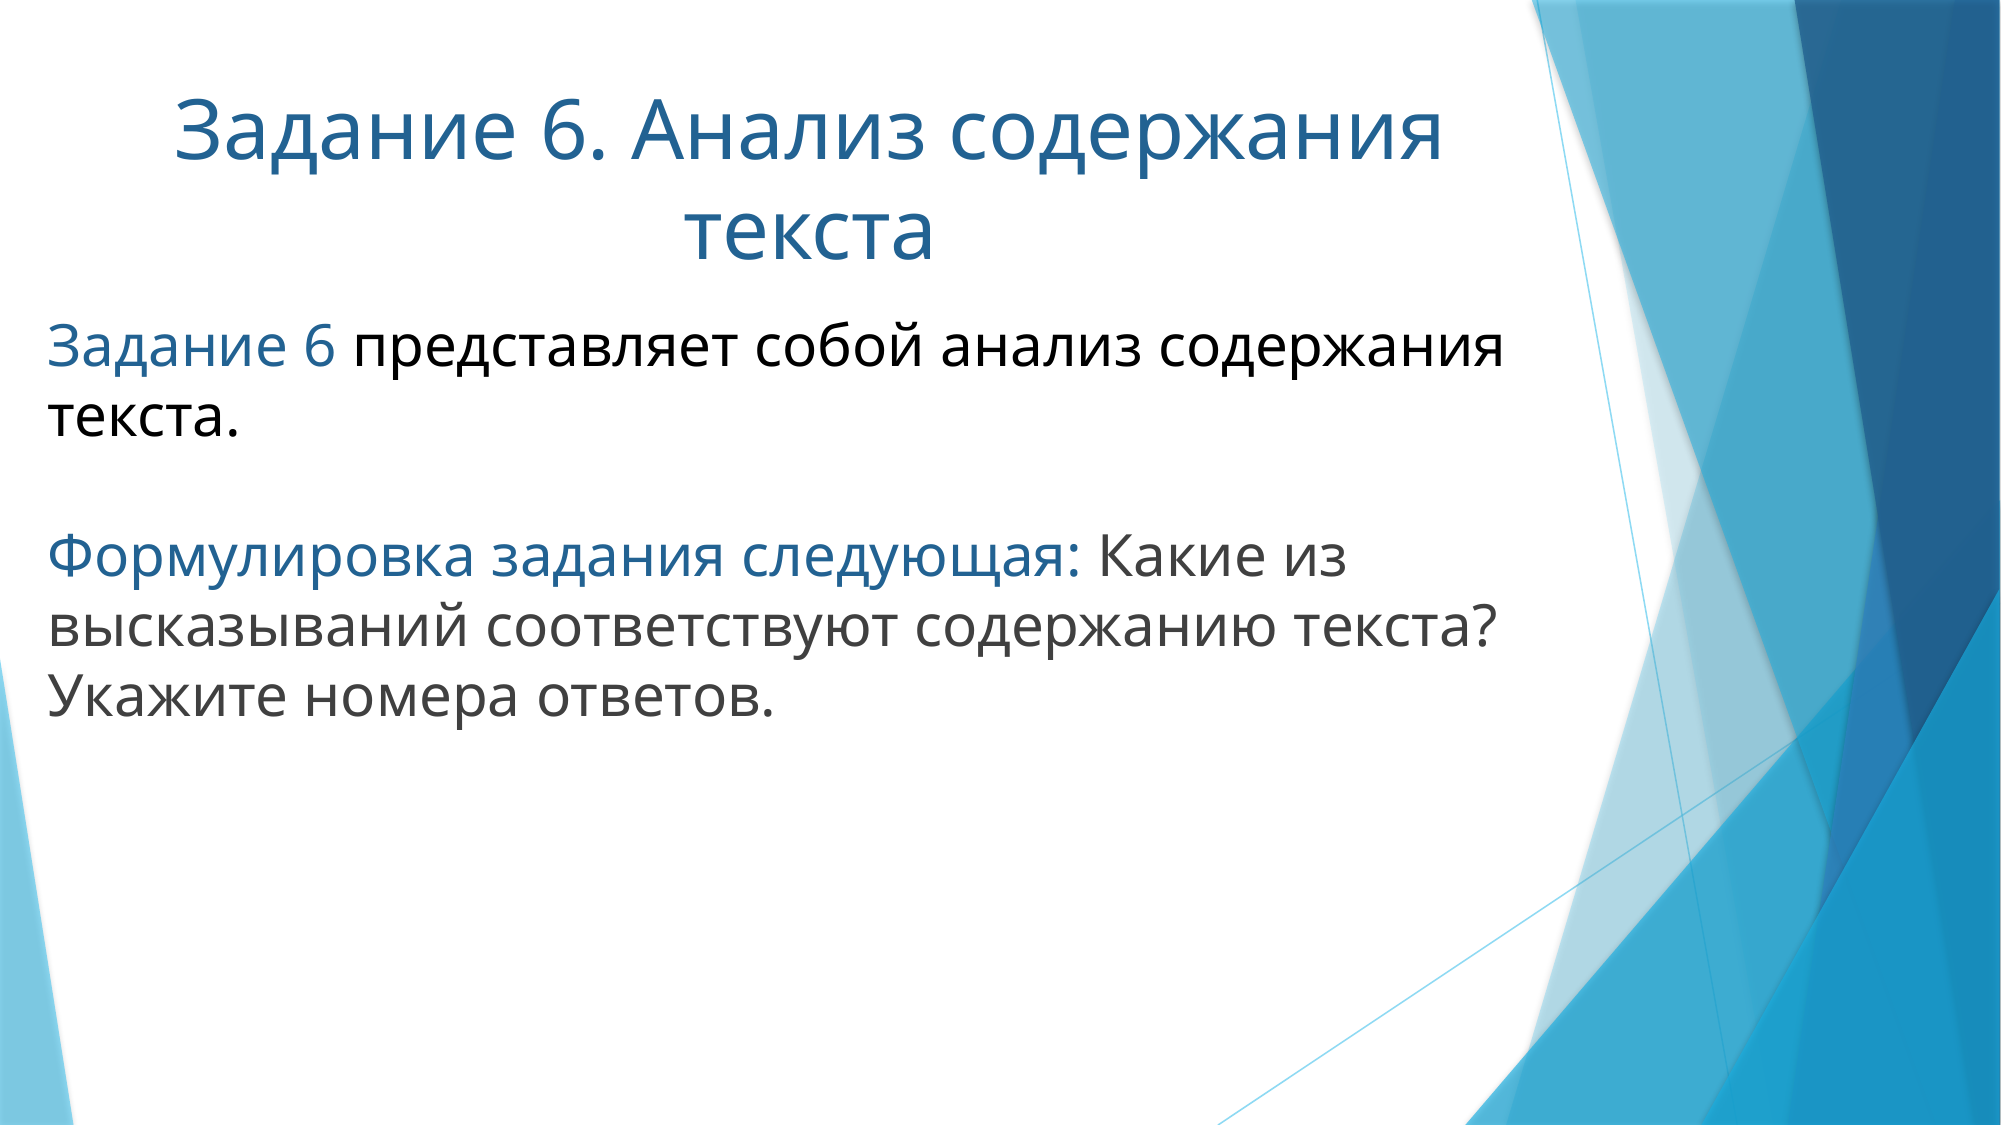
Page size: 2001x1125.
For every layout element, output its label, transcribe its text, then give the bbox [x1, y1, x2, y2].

list Задание 6 представляет собой анализ содержания текста. Формулировка задания следующая: Какие из высказываний соответствуют содержанию текста? Укажите номера ответов. [32, 300, 1564, 888]
title Задание 6. Анализ содержания текста [32, 68, 1589, 238]
